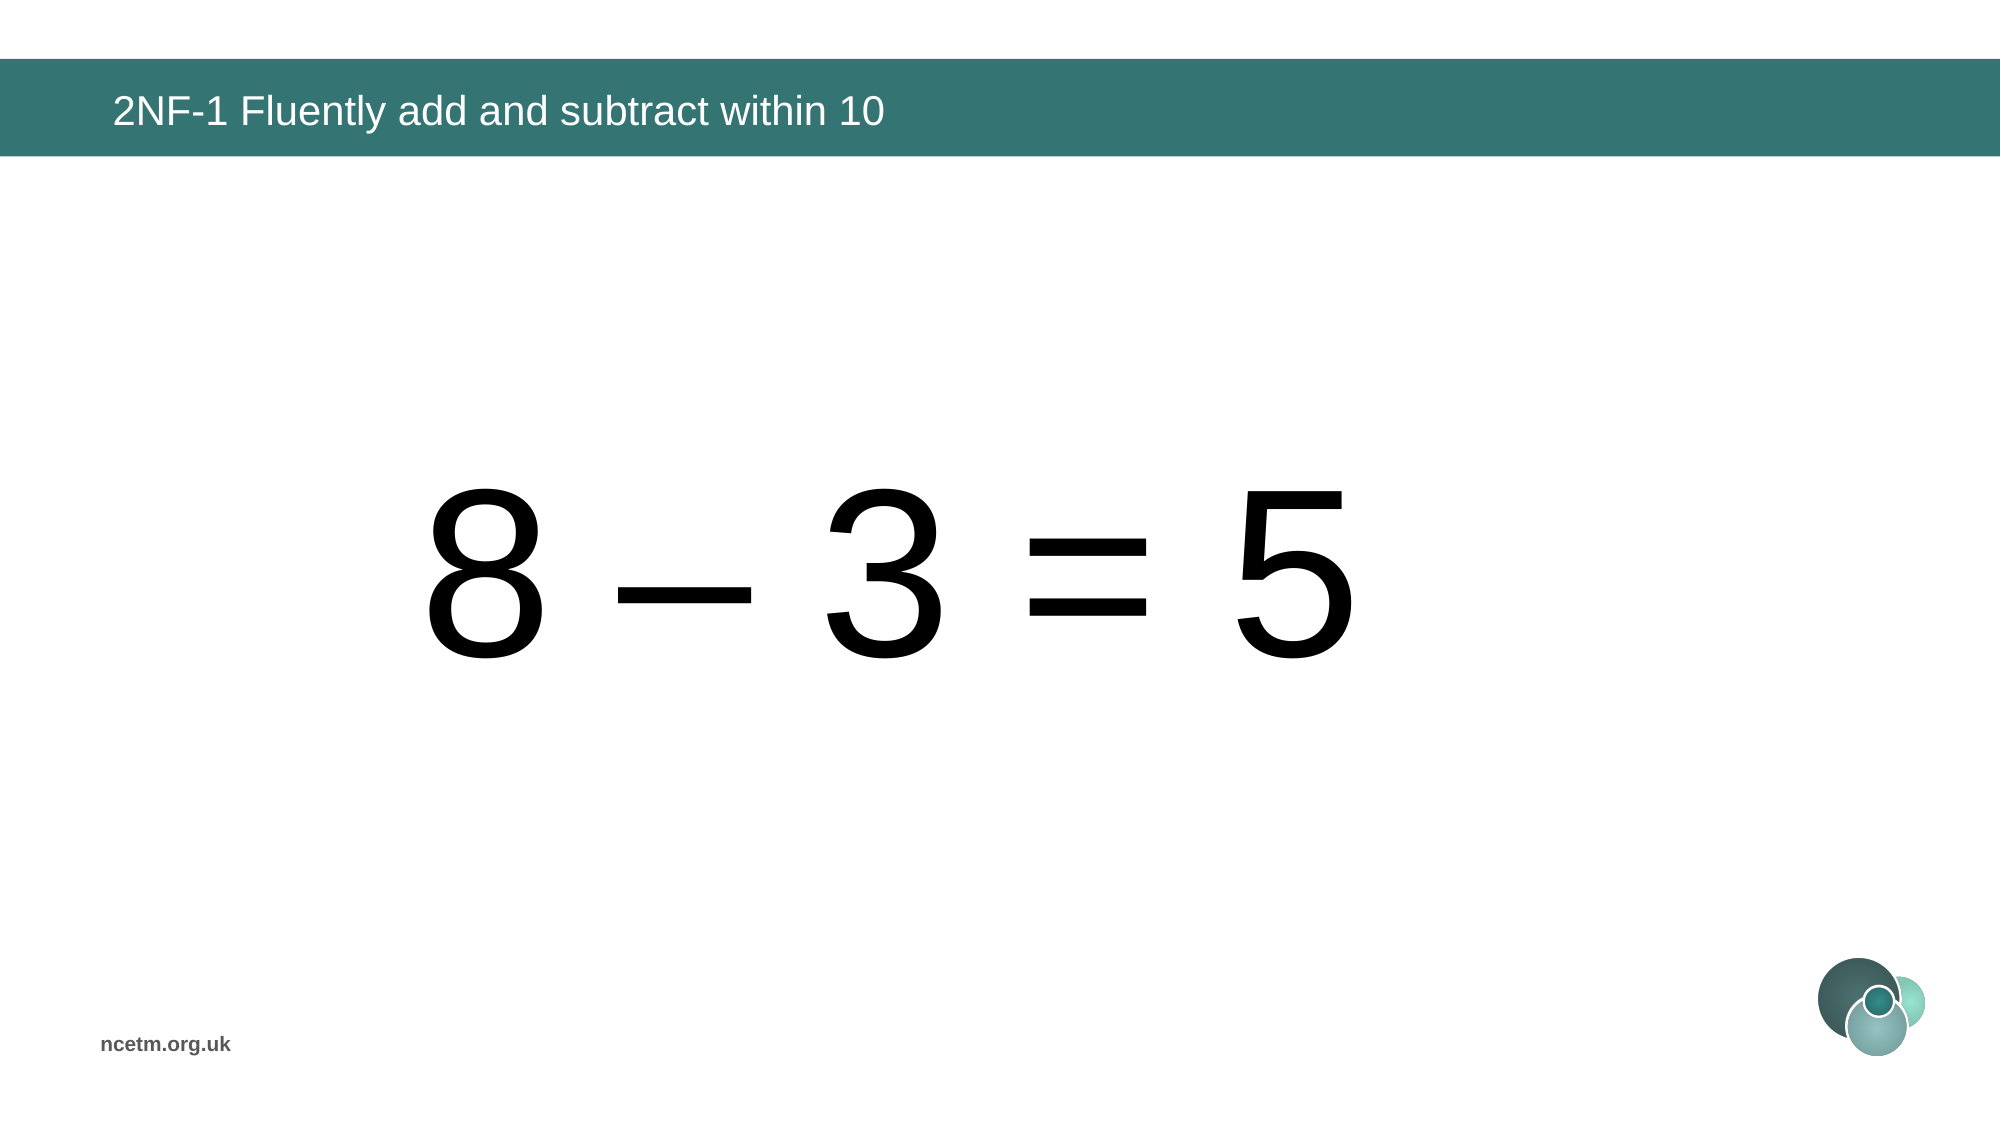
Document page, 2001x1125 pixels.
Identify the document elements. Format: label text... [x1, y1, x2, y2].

text_box 5 [1213, 409, 1377, 712]
title 2NF-1 Fluently add and subtract within 10 [97, 76, 1945, 147]
picture [1818, 958, 1925, 1056]
text_box 8 – 3 = [404, 409, 1213, 712]
